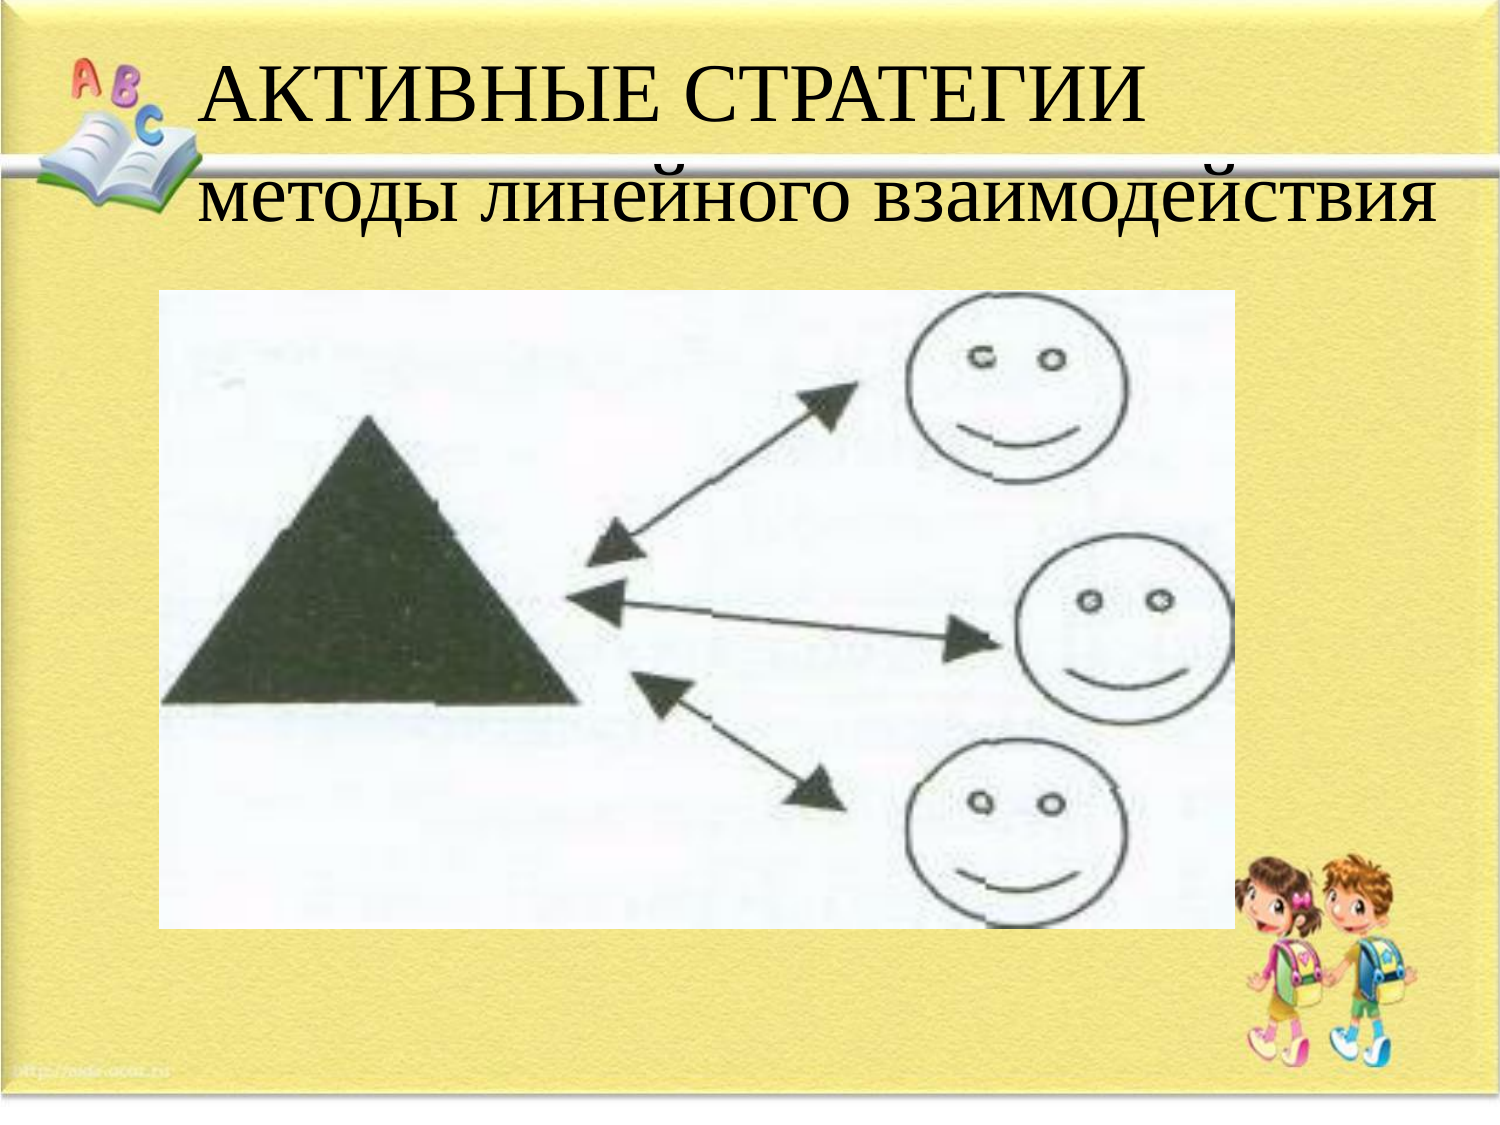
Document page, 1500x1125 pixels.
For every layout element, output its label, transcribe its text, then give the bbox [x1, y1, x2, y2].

picture [0, 0, 1500, 1125]
text_box АКТИВНЫЕ СТРАТЕГИИ методы линейного взаимодействия [182, 30, 1459, 246]
